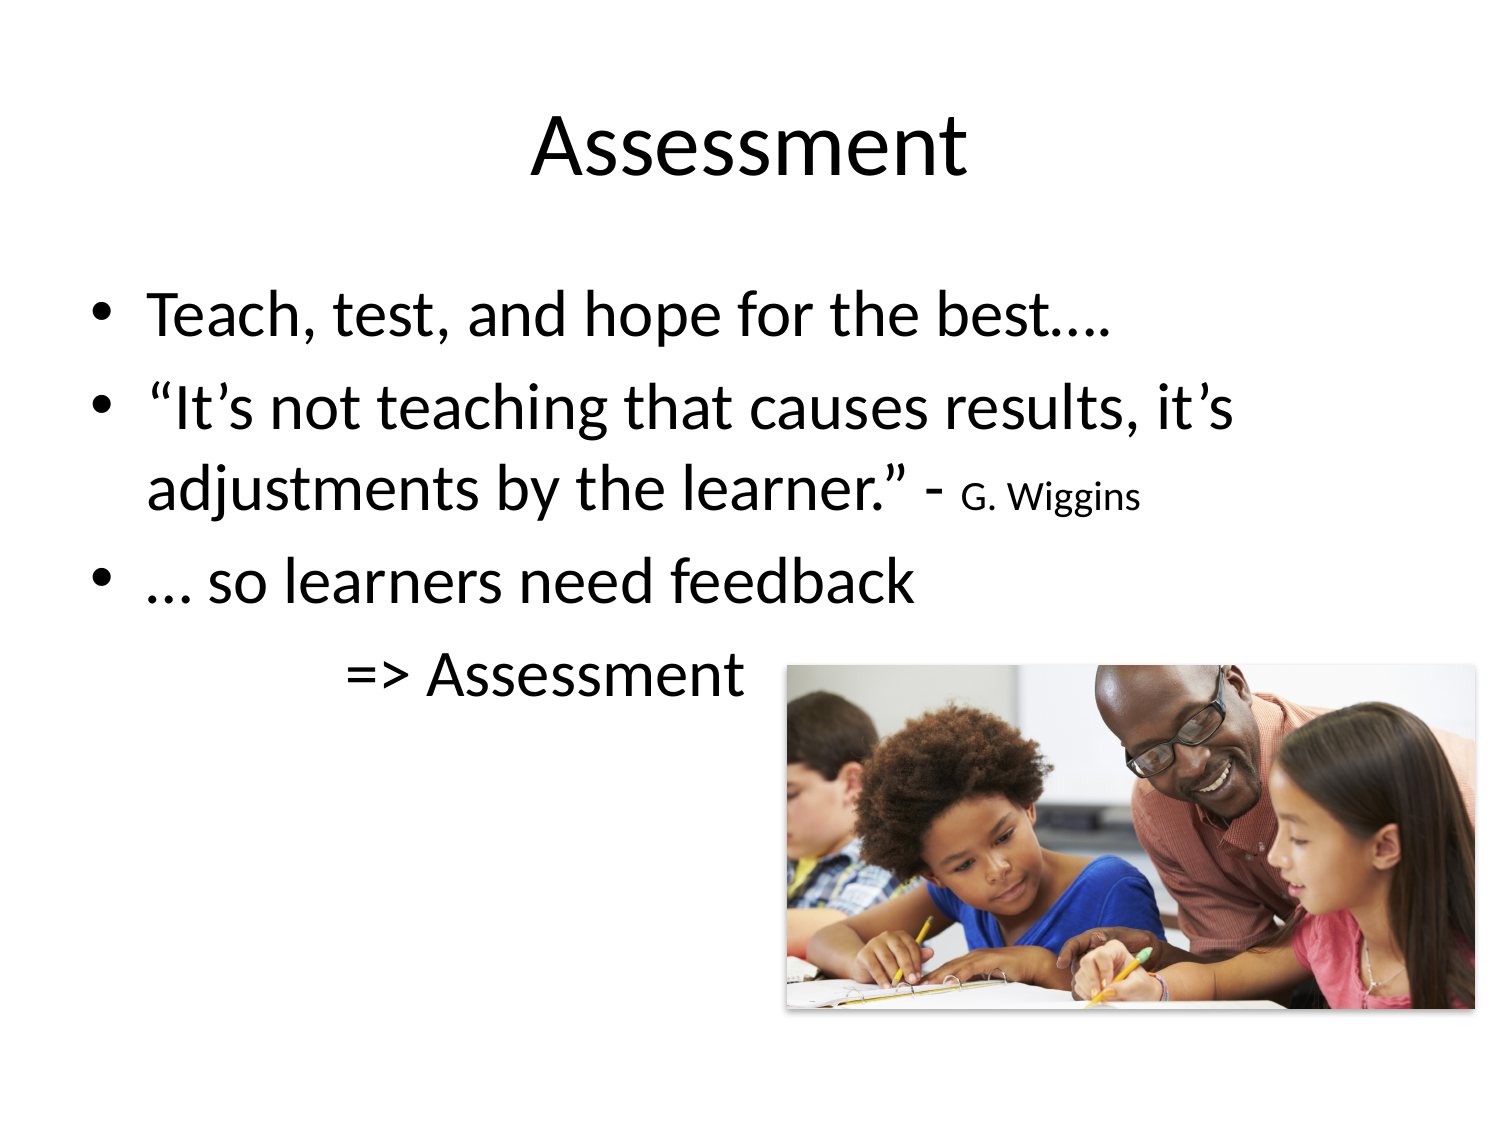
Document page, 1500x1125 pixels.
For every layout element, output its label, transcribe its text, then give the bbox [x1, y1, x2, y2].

title Assessment [75, 45, 1425, 233]
picture [787, 664, 1475, 1010]
list Teach, test, and hope for the best…. “It’s not teaching that causes results, it’s adjustments by the learner.” - G. Wiggins … so learners need feedback => Assessment [75, 262, 1425, 1005]
